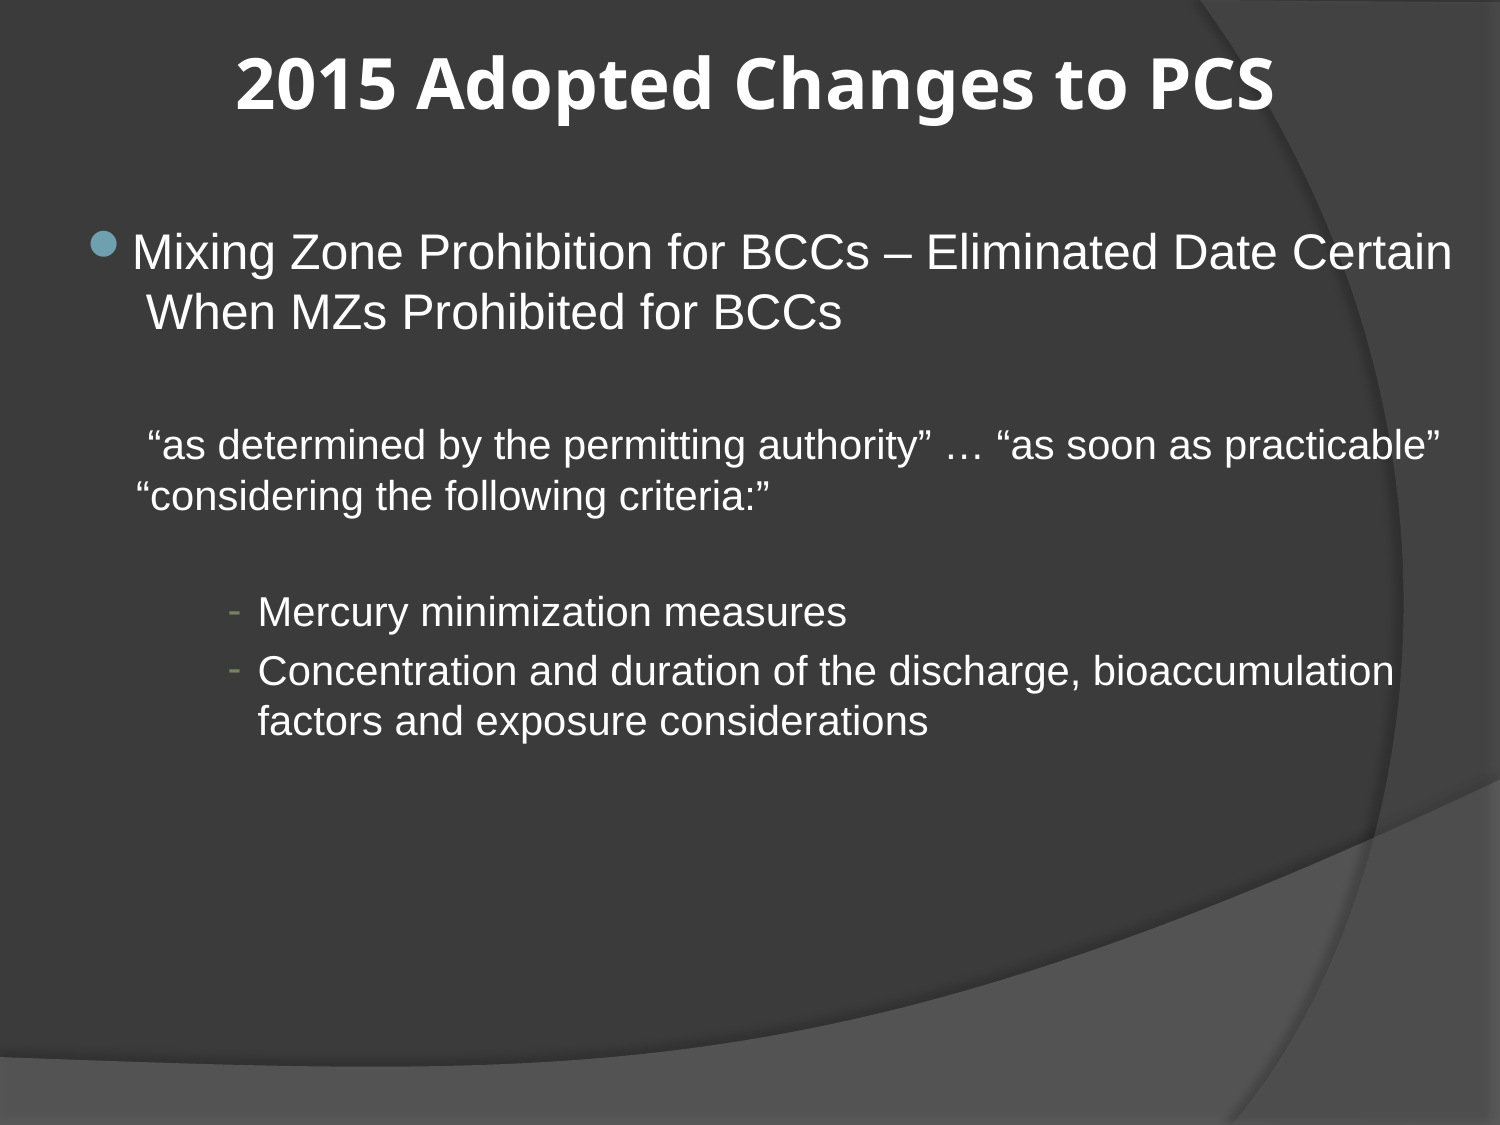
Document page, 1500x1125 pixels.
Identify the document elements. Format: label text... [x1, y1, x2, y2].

list Mixing Zone Prohibition for BCCs – Eliminated Date Certain When MZs Prohibited for BCCs “as determined by the permitting authority” … “as soon as practicable” “considering the following criteria:” Mercury minimization measures Concentration and duration of the discharge, bioaccumulation factors and exposure considerations [0, 212, 1474, 1125]
title 2015 Adopted Changes to PCS [37, 0, 1475, 175]
